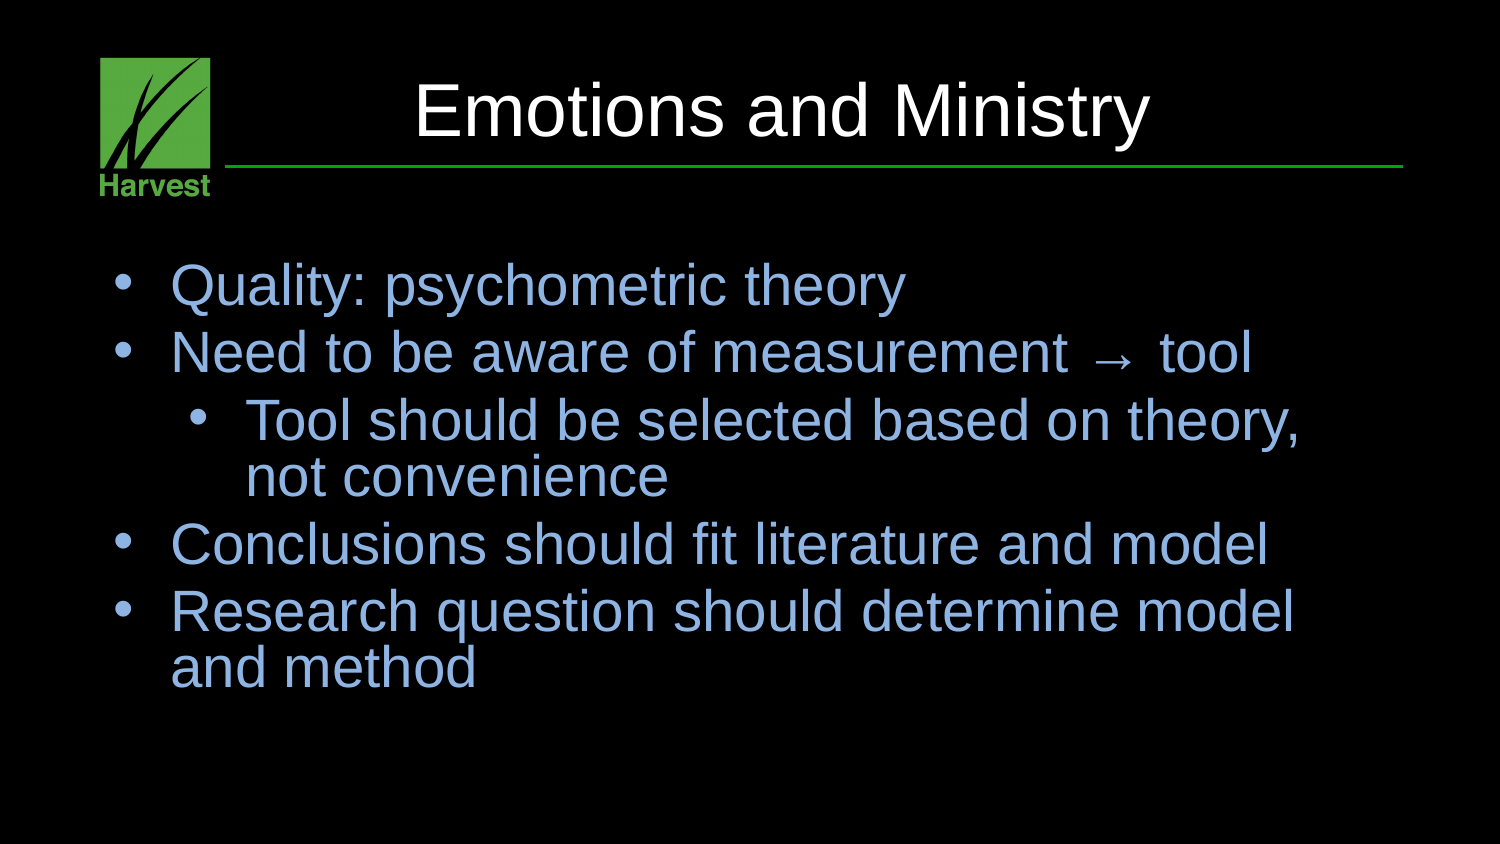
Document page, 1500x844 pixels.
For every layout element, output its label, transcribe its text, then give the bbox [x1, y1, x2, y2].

subtitle Quality: psychometric theory Need to be aware of measurement → tool Tool should be selected based on theory, not convenience Conclusions should fit literature and model Research question should determine model and method [98, 252, 1403, 775]
title Emotions and Ministry [276, 56, 1289, 156]
picture [84, 56, 226, 198]
